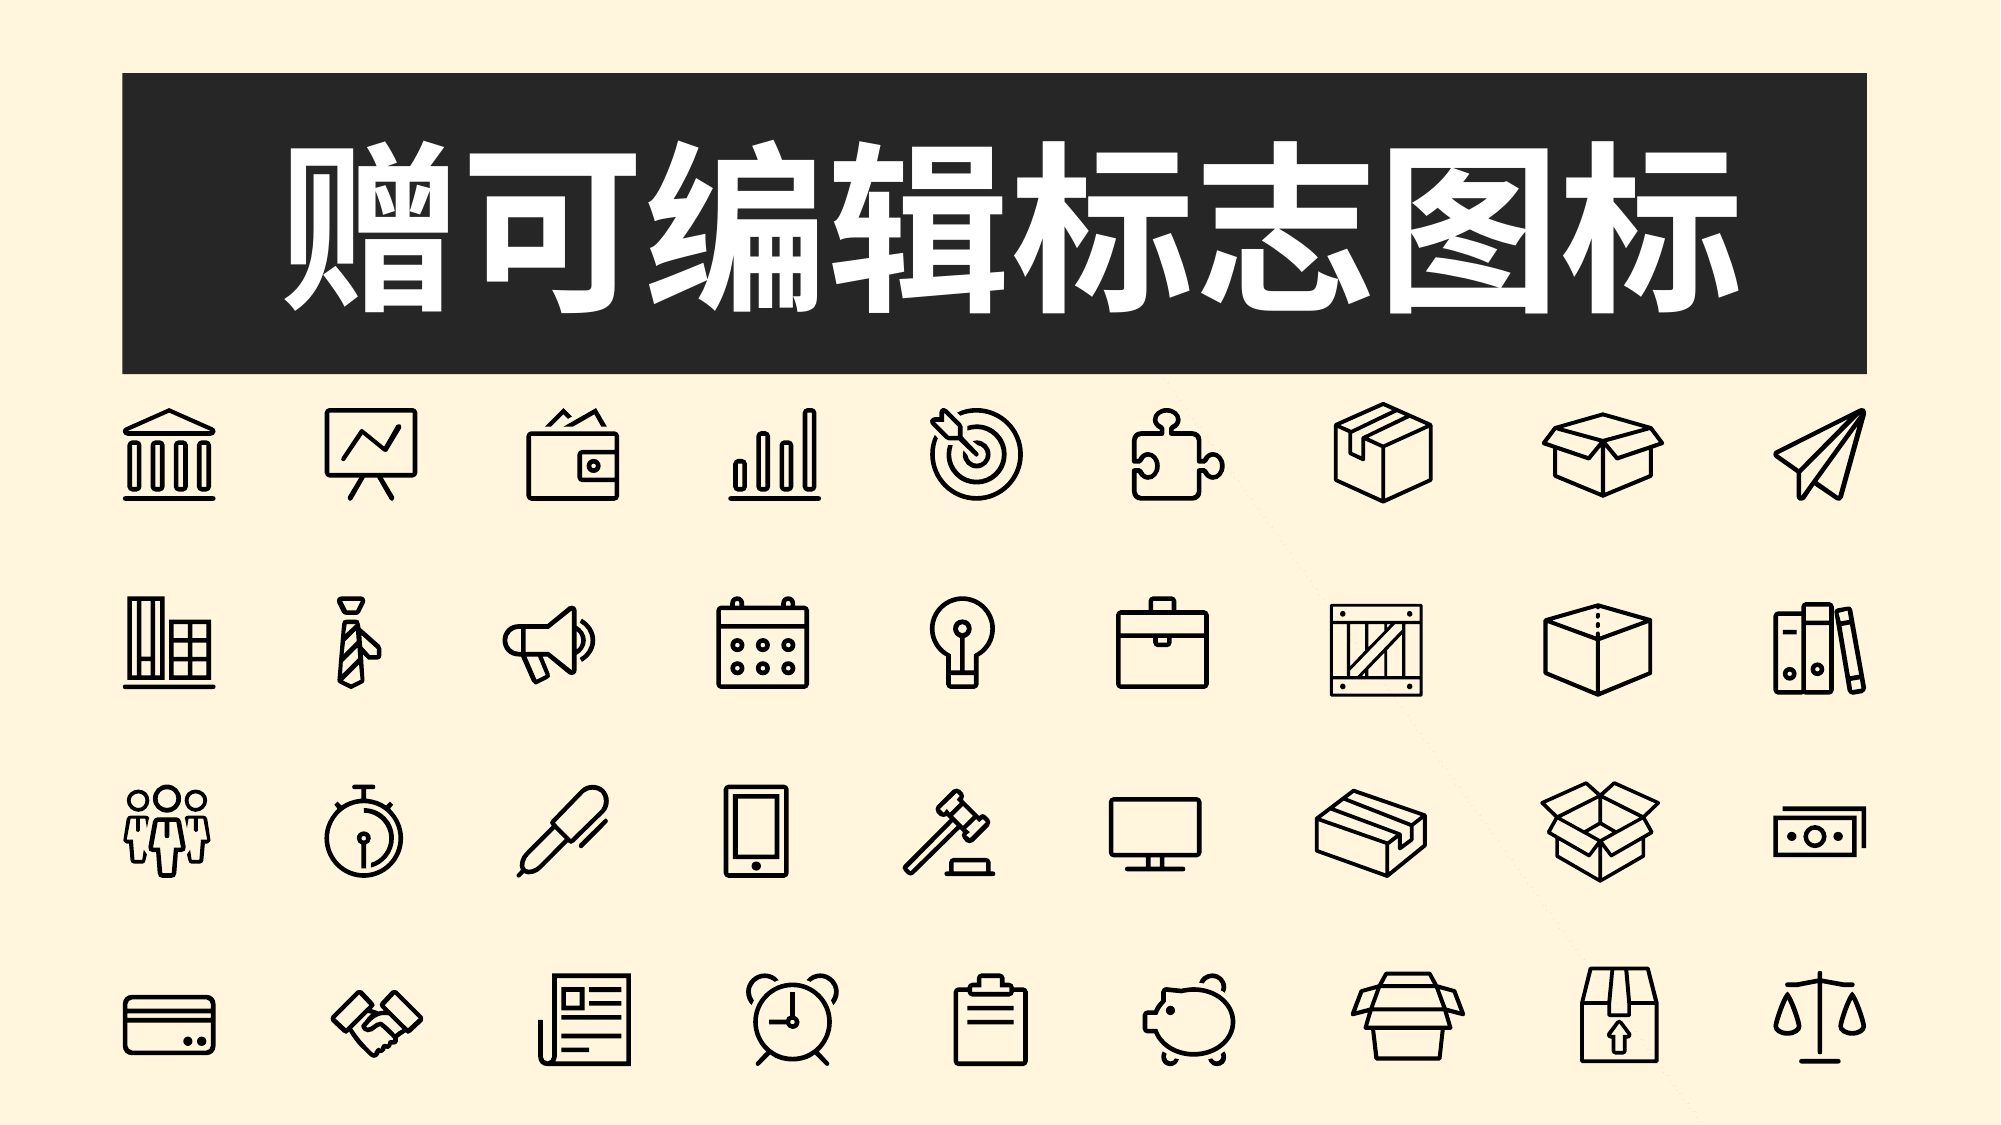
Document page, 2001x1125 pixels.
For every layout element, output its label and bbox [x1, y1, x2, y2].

text_box [122, 407, 216, 501]
text_box [324, 784, 404, 879]
text_box [336, 596, 382, 690]
text_box [122, 994, 216, 1056]
text_box [537, 973, 632, 1067]
text_box [1773, 806, 1867, 858]
text_box [526, 407, 620, 501]
text_box [324, 407, 418, 501]
text_box [516, 783, 611, 879]
text_box [1329, 603, 1423, 697]
text_box [1142, 973, 1236, 1067]
text_box [716, 596, 810, 690]
text_box [502, 605, 596, 685]
text_box [1543, 603, 1653, 697]
picture [0, 0, 2000, 1125]
text_box [1773, 970, 1867, 1064]
text_box [122, 784, 212, 879]
text_box [901, 787, 996, 877]
text_box [122, 596, 216, 690]
text_box [1579, 966, 1659, 1064]
text_box [929, 407, 1024, 501]
text_box [122, 72, 2000, 375]
text_box [728, 407, 822, 501]
text_box [1773, 601, 1867, 695]
text_box [953, 973, 1029, 1067]
text_box [723, 784, 789, 879]
text_box [745, 973, 839, 1067]
